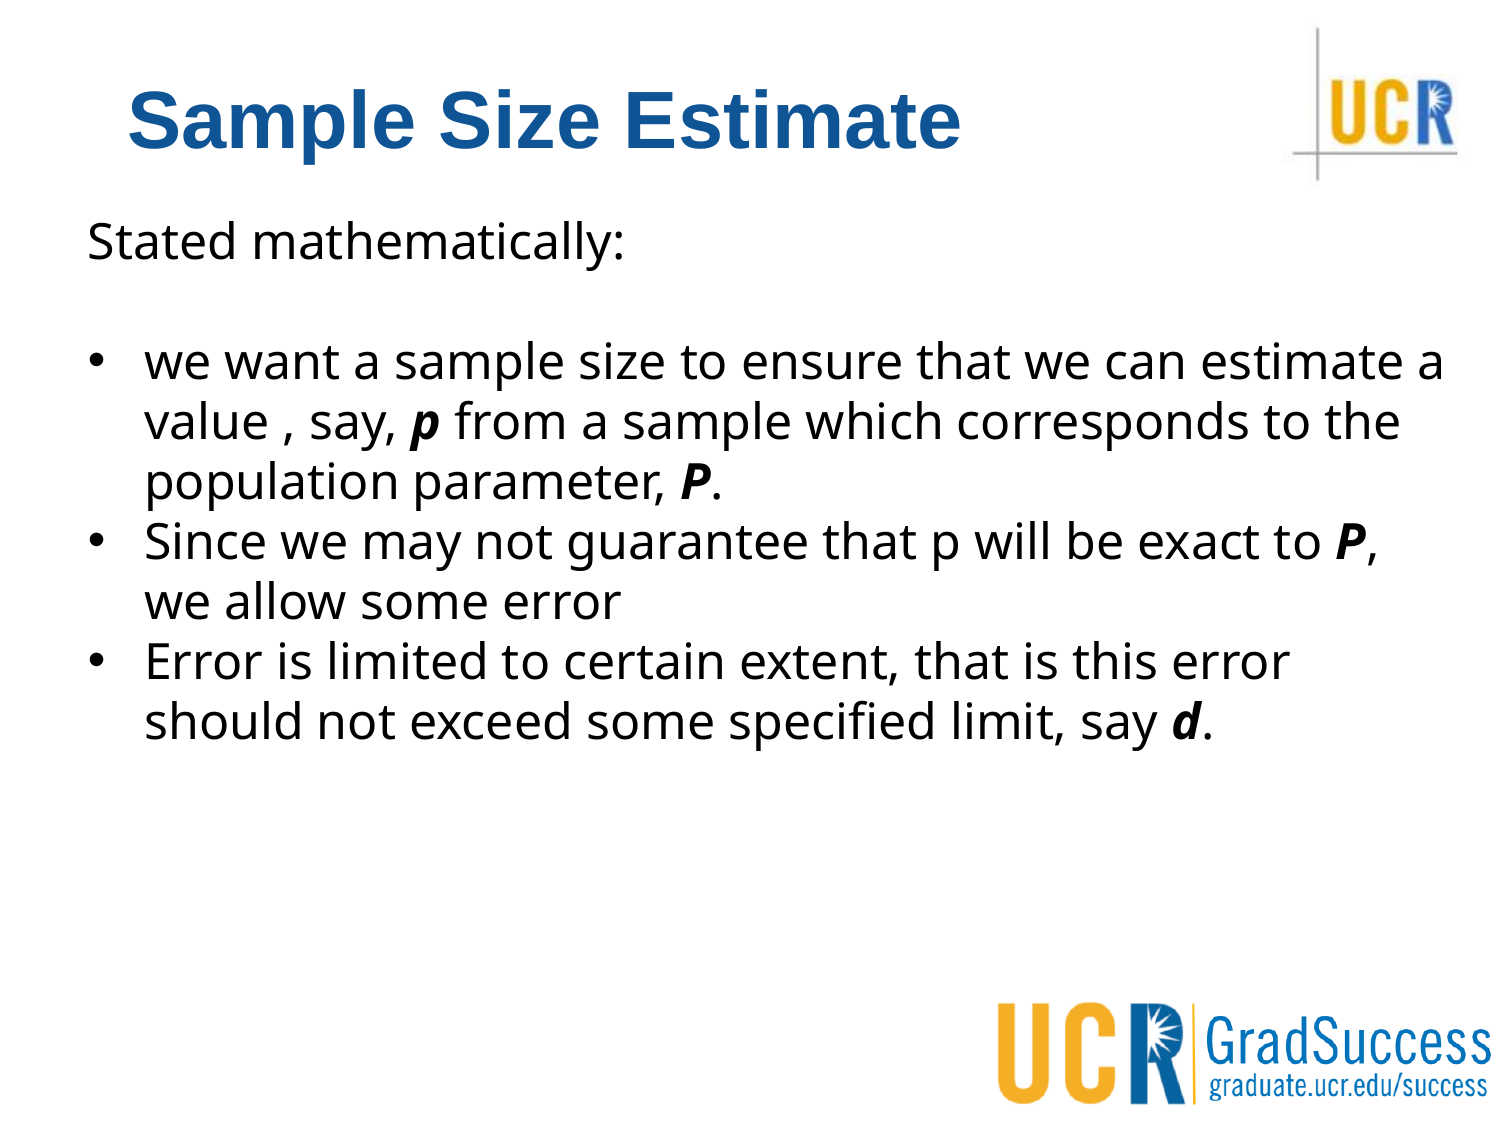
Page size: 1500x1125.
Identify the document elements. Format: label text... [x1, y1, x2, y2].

picture [1282, 0, 1500, 196]
text_box Stated mathematically: we want a sample size to ensure that we can estimate a value , say, p from a sample which corresponds to the population parameter, P. Since we may not guarantee that p will be exact to P, we allow some error Error is limited to certain extent, that is this error should not exceed some specified limit, say d. [73, 201, 1470, 757]
title Sample Size Estimate [112, 13, 1388, 172]
